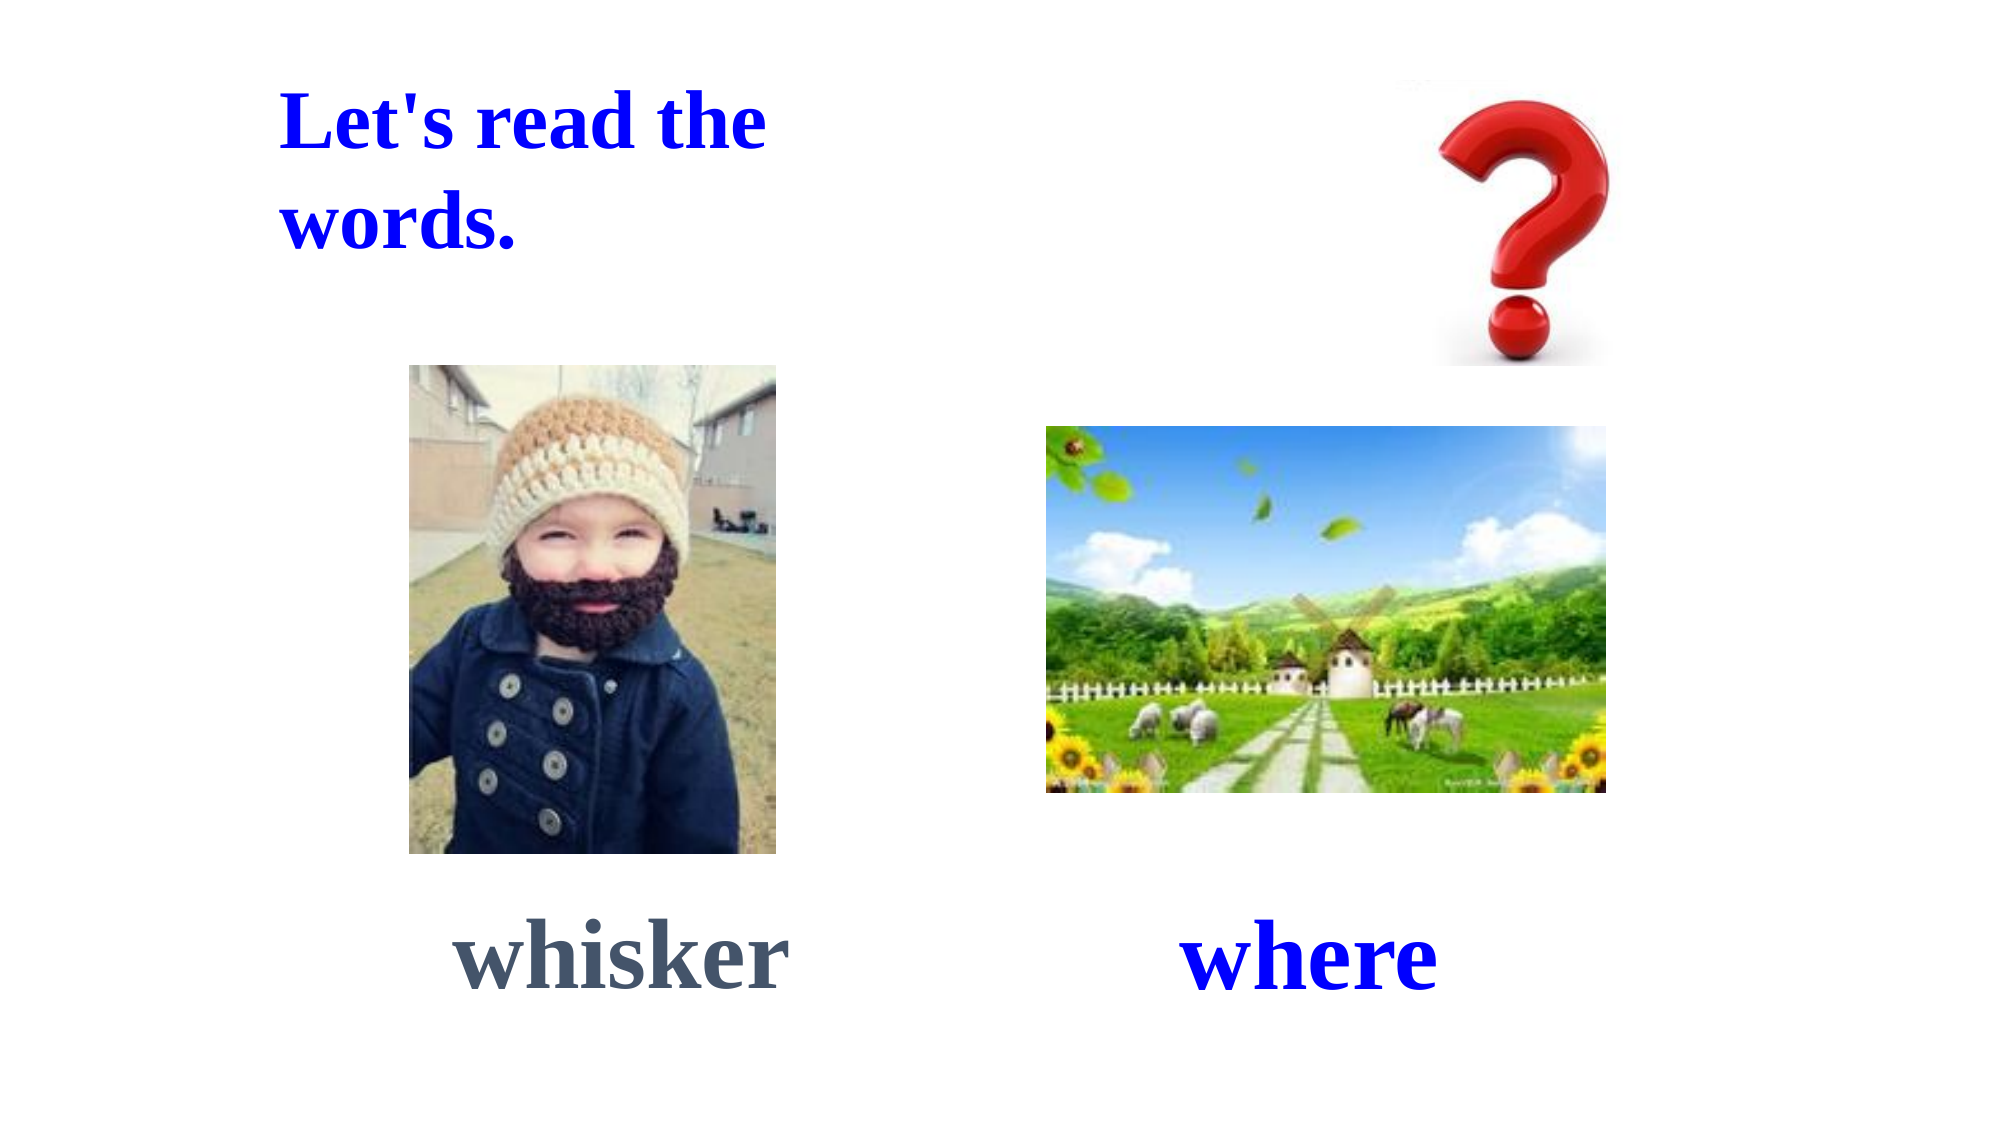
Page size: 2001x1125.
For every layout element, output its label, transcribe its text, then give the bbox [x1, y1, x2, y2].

picture [1046, 426, 1606, 793]
text_box whisker [437, 881, 863, 1017]
text_box Let's read the words. [264, 57, 1036, 273]
picture [1395, 80, 1645, 366]
picture [409, 365, 776, 854]
text_box where [1165, 881, 1520, 1017]
